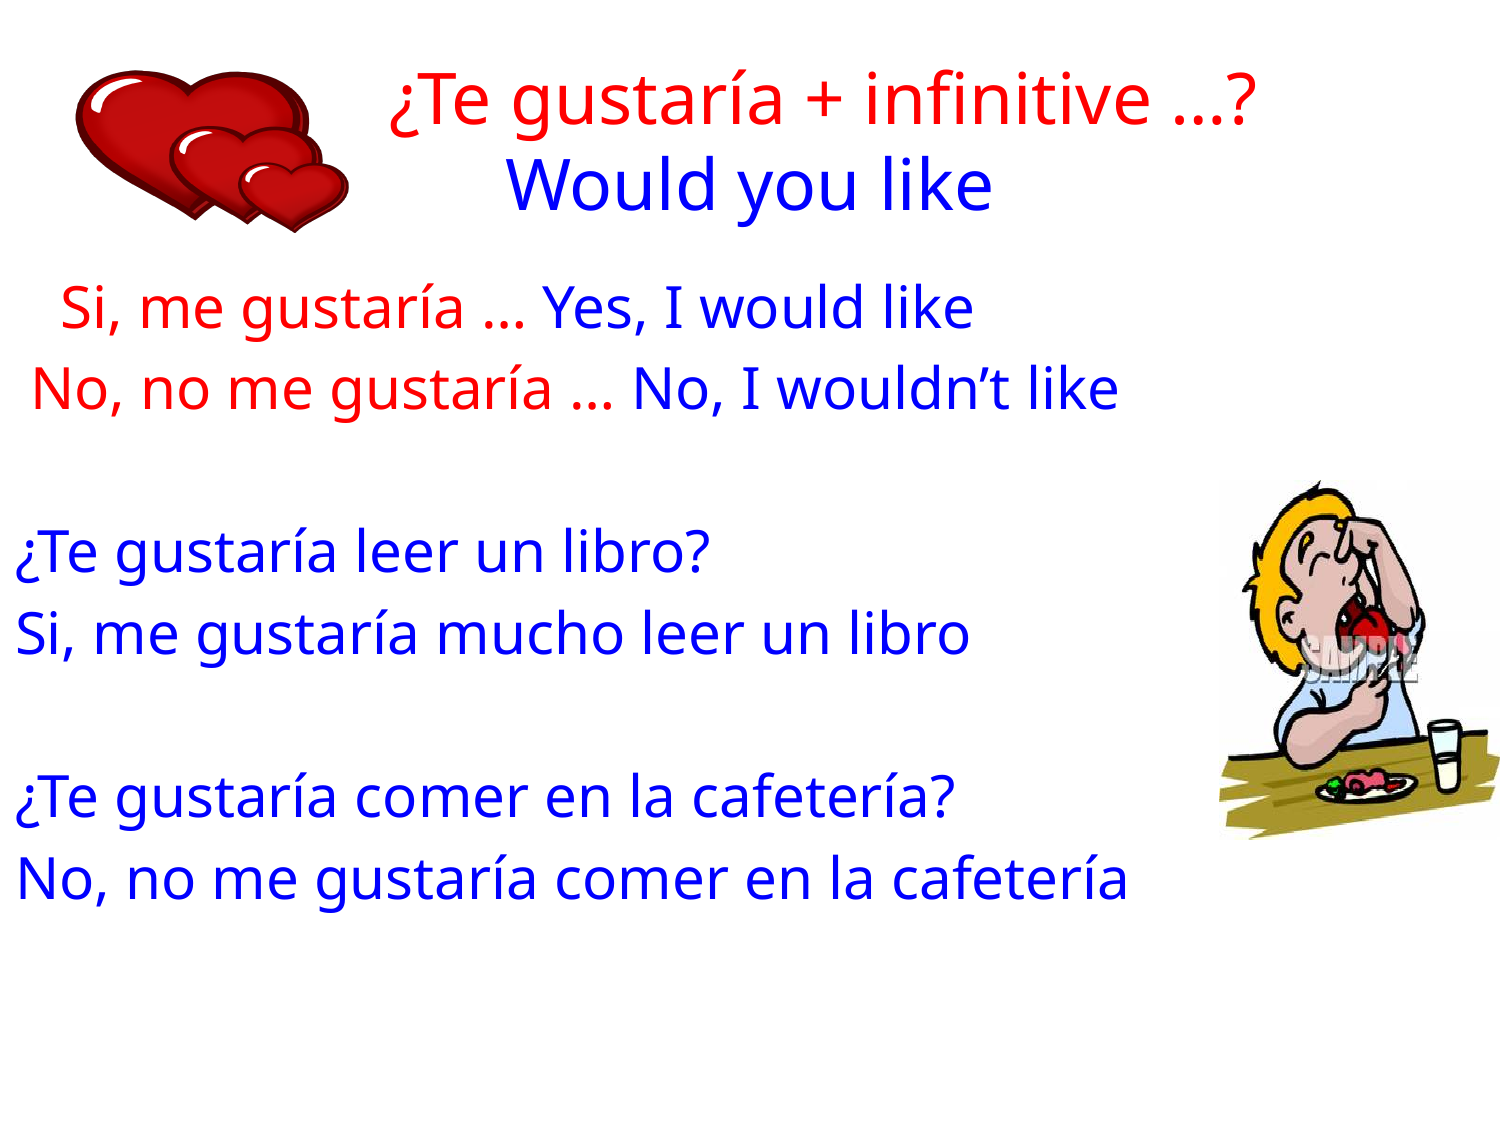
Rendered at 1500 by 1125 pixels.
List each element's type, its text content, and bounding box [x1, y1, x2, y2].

picture [1219, 480, 1500, 840]
title ¿Te gustaría + infinitive …? Would you like [75, 45, 1425, 233]
picture [74, 69, 349, 233]
list Si, me gustaría … Yes, I would like No, no me gustaría … No, I wouldn’t like ¿Te gustaría leer un libro? Si, me gustaría mucho leer un libro ¿Te gustaría comer en la cafetería? No, no me gustaría comer en la cafetería [0, 262, 1500, 1005]
